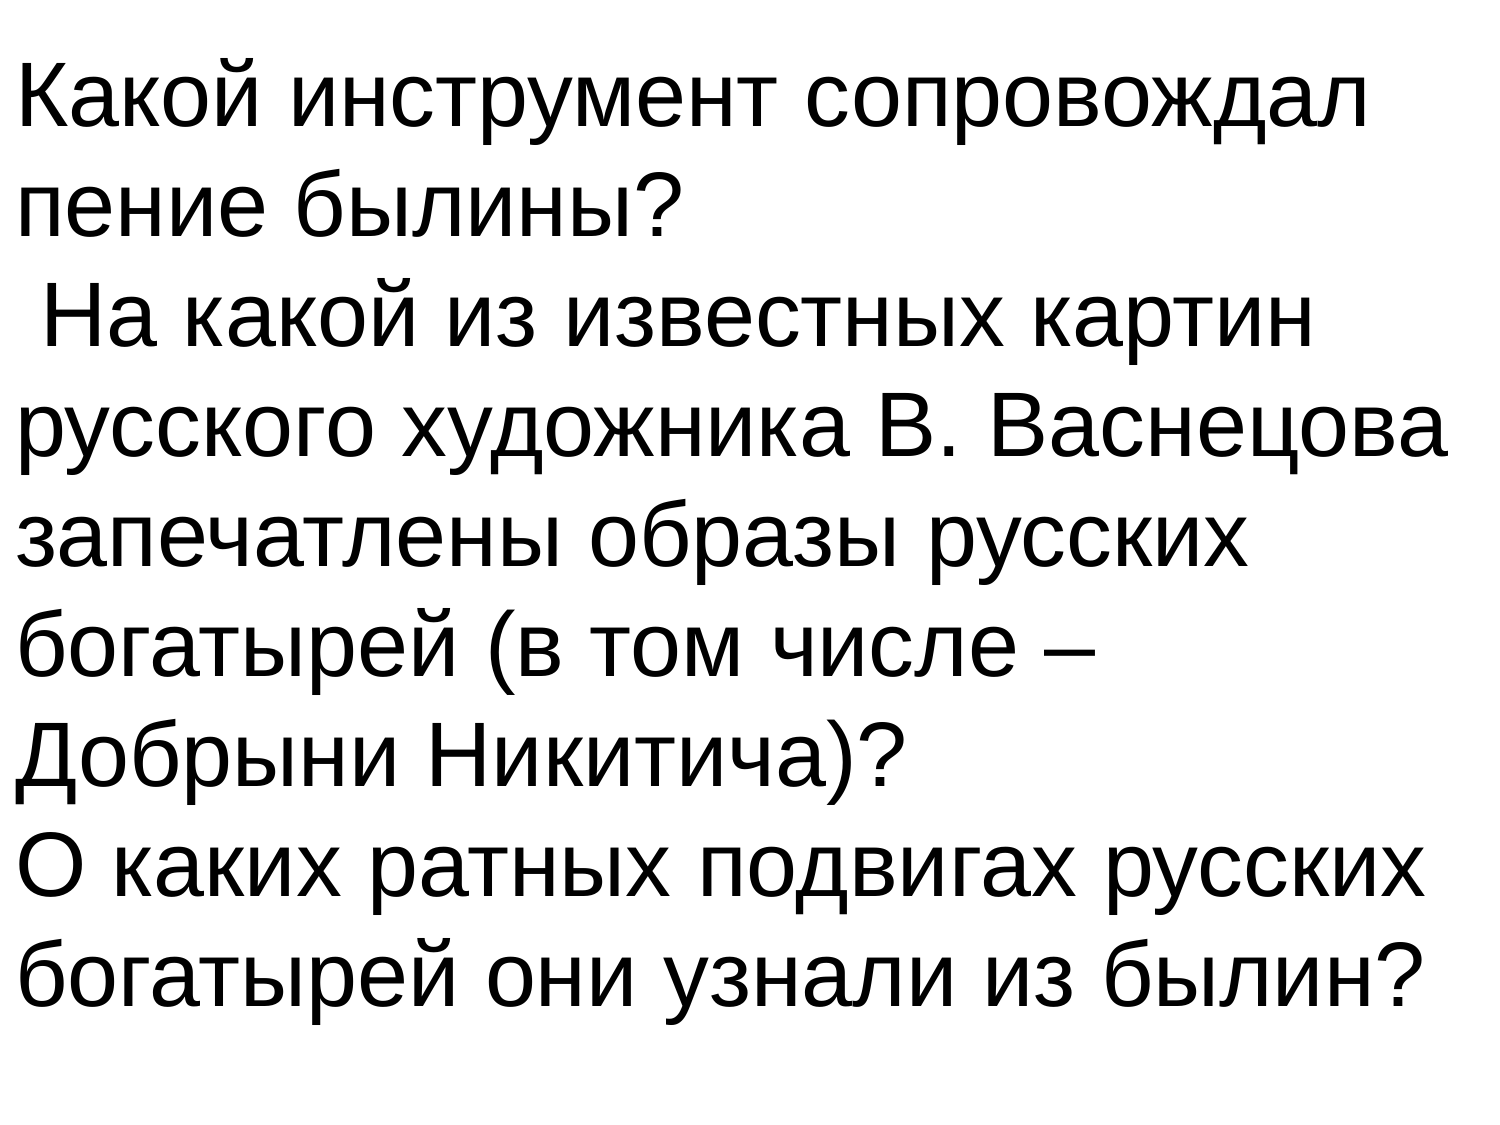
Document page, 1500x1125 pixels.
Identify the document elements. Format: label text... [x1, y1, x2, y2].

text_box Какой инструмент сопровождал пение былины? На какой из известных картин русского художника В. Васнецова запечатлены образы русских богатырей (в том числе – Добрыни Никитича)? О каких ратных подвигах русских богатырей они узнали из былин? [0, 27, 1500, 1033]
